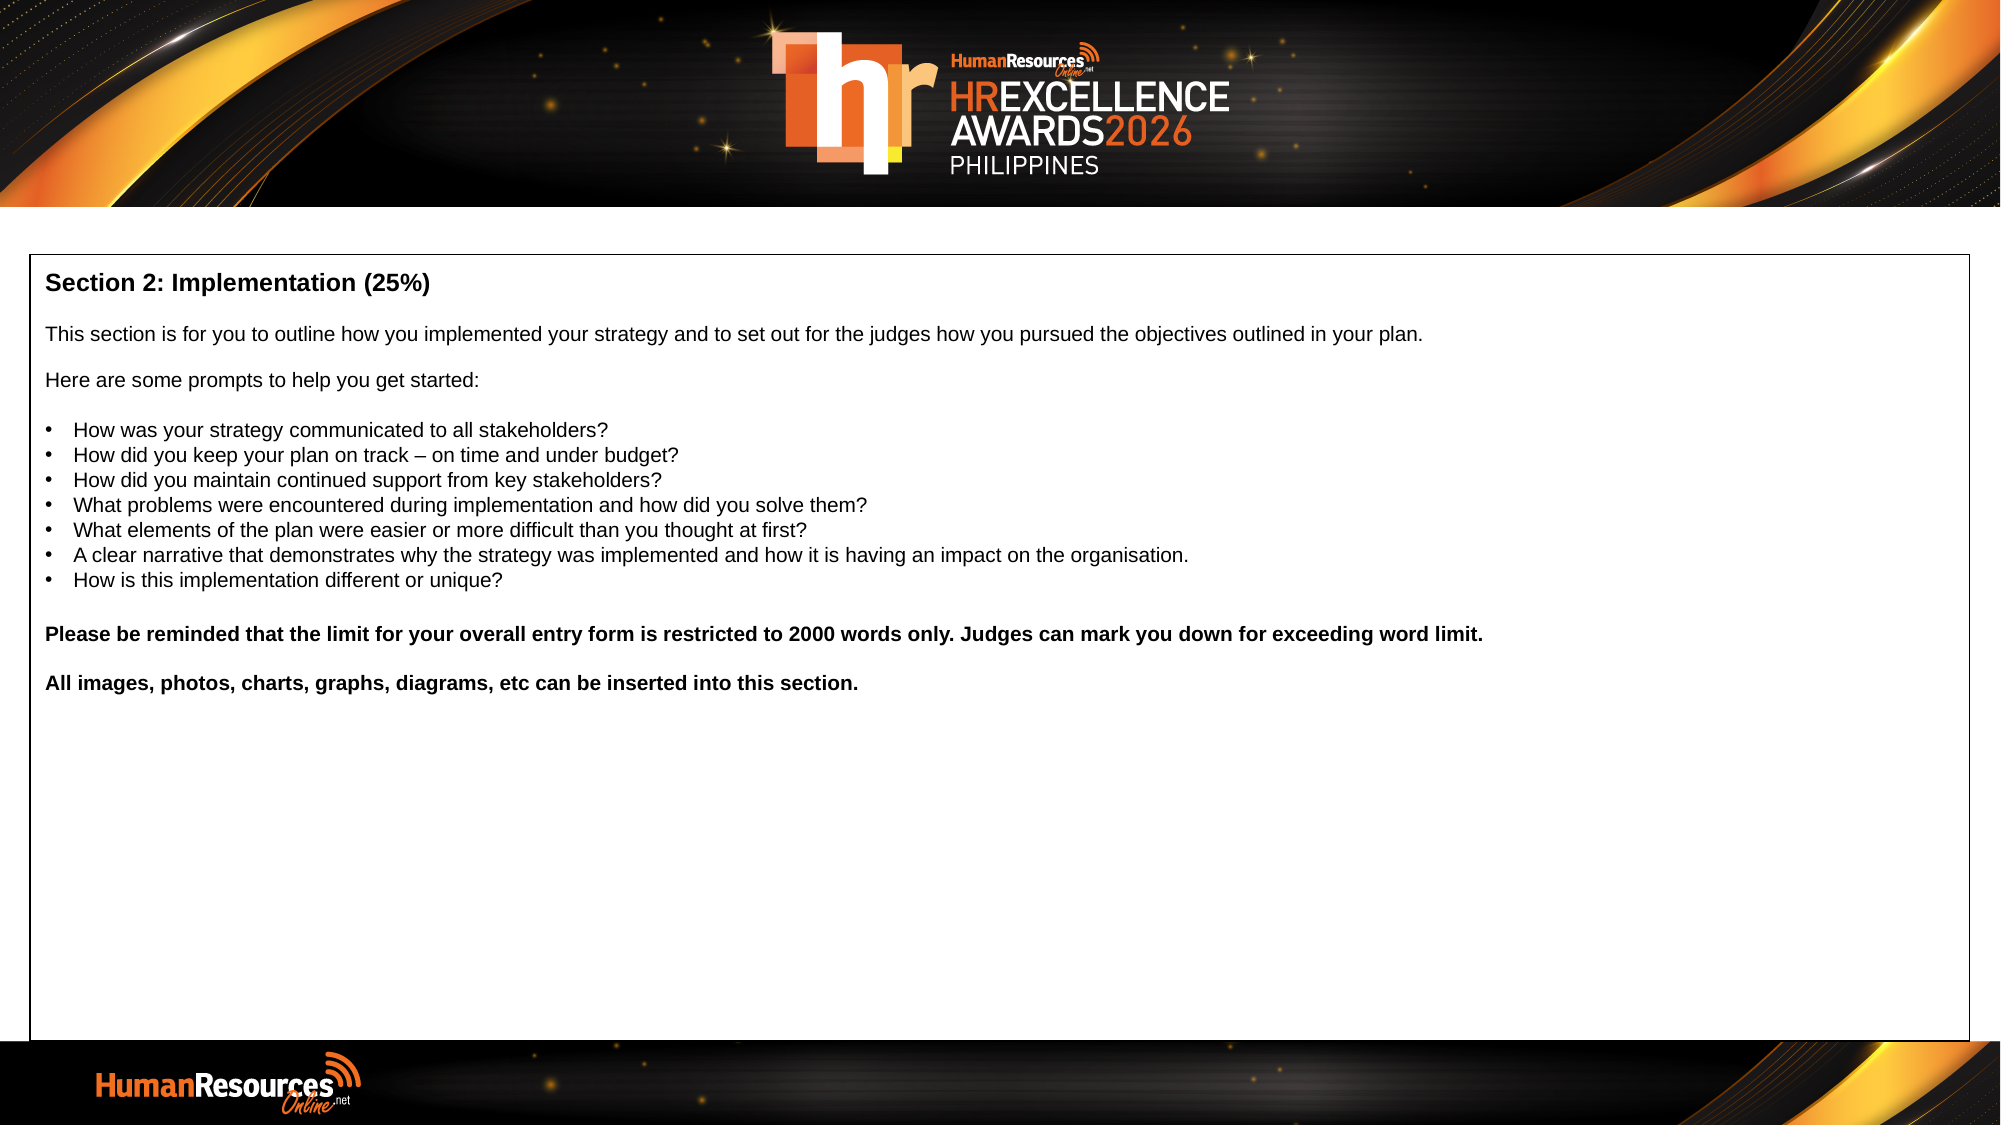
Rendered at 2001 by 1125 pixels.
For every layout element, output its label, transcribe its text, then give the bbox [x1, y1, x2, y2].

text_box Section 2: Implementation (25%) This section is for you to outline how you implemented your strategy and to set out for the judges how you pursued the objectives outlined in your plan. Here are some prompts to help you get started: How was your strategy communicated to all stakeholders? How did you keep your plan on track – on time and under budget? How did you maintain continued support from key stakeholders? What problems were encountered during implementation and how did you solve them? What elements of the plan were easier or more difficult than you thought at first? A clear narrative that demonstrates why the strategy was implemented and how it is having an impact on the organisation. How is this implementation different or unique? Please be reminded that the limit for your overall entry form is restricted to 2000 words only. Judges can mark you down for exceeding word limit. All images, photos, charts, graphs, diagrams, etc can be inserted into this section. [30, 254, 1970, 1042]
picture [0, 0, 2001, 1125]
